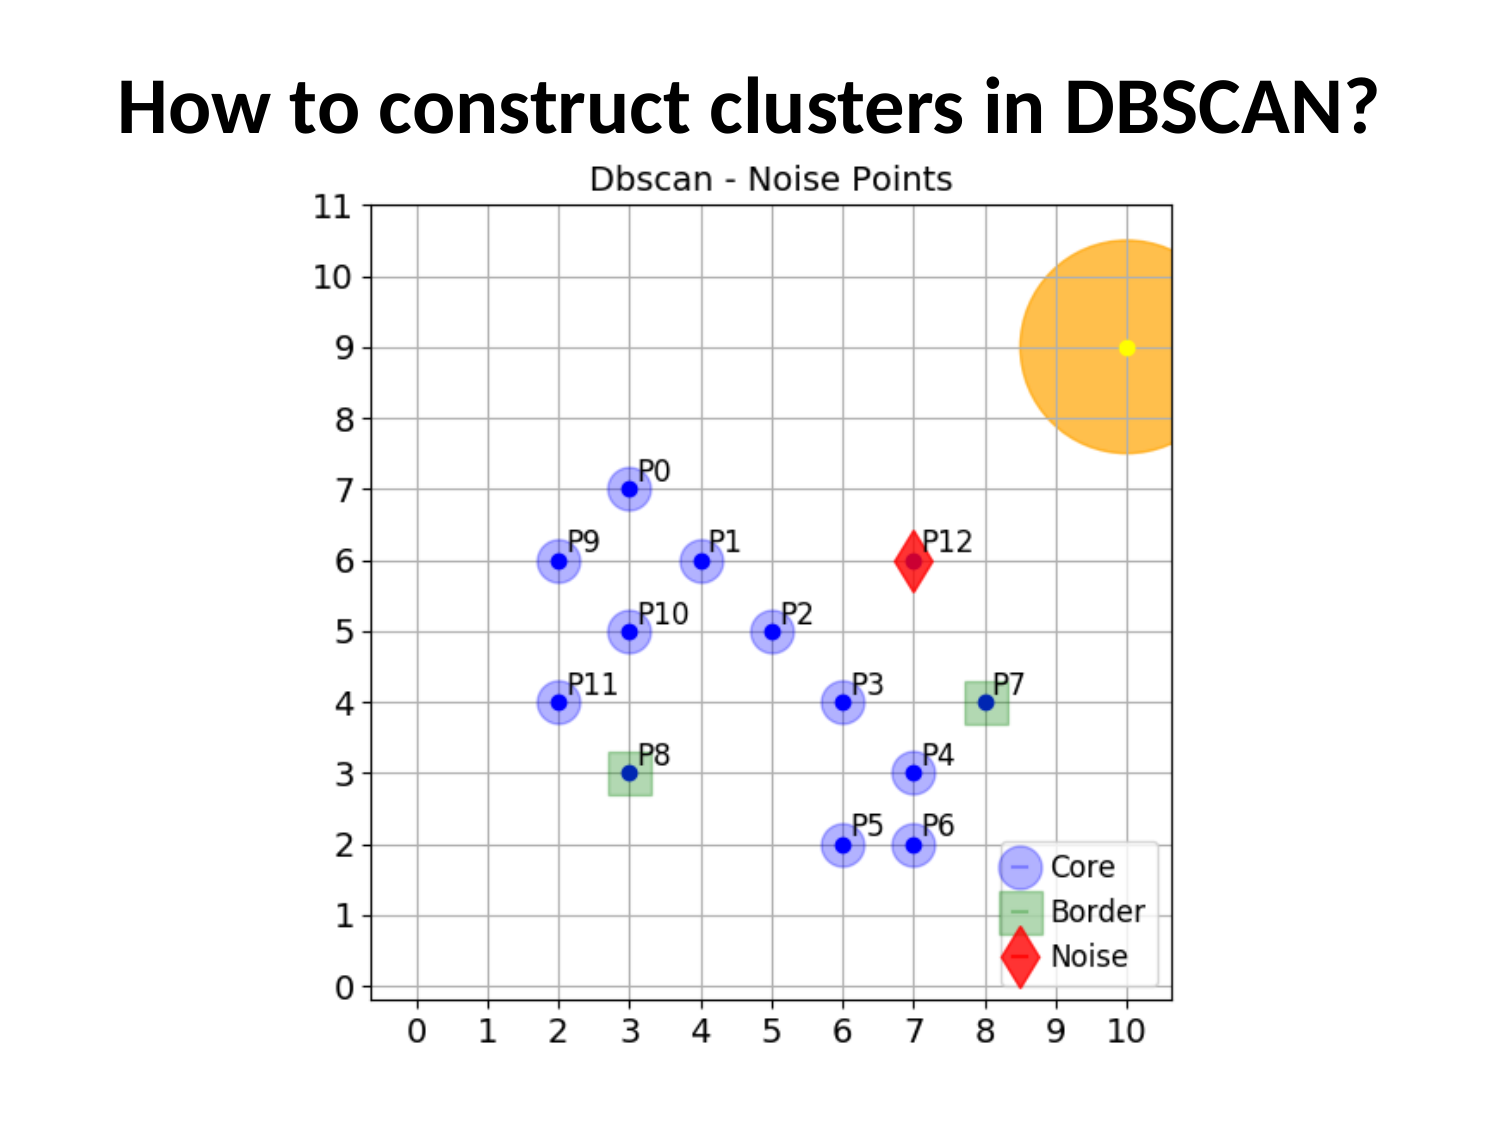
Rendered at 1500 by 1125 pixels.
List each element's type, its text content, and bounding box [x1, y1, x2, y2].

title How to construct clusters in DBSCAN? [75, 7, 1425, 196]
picture [295, 147, 1194, 1067]
